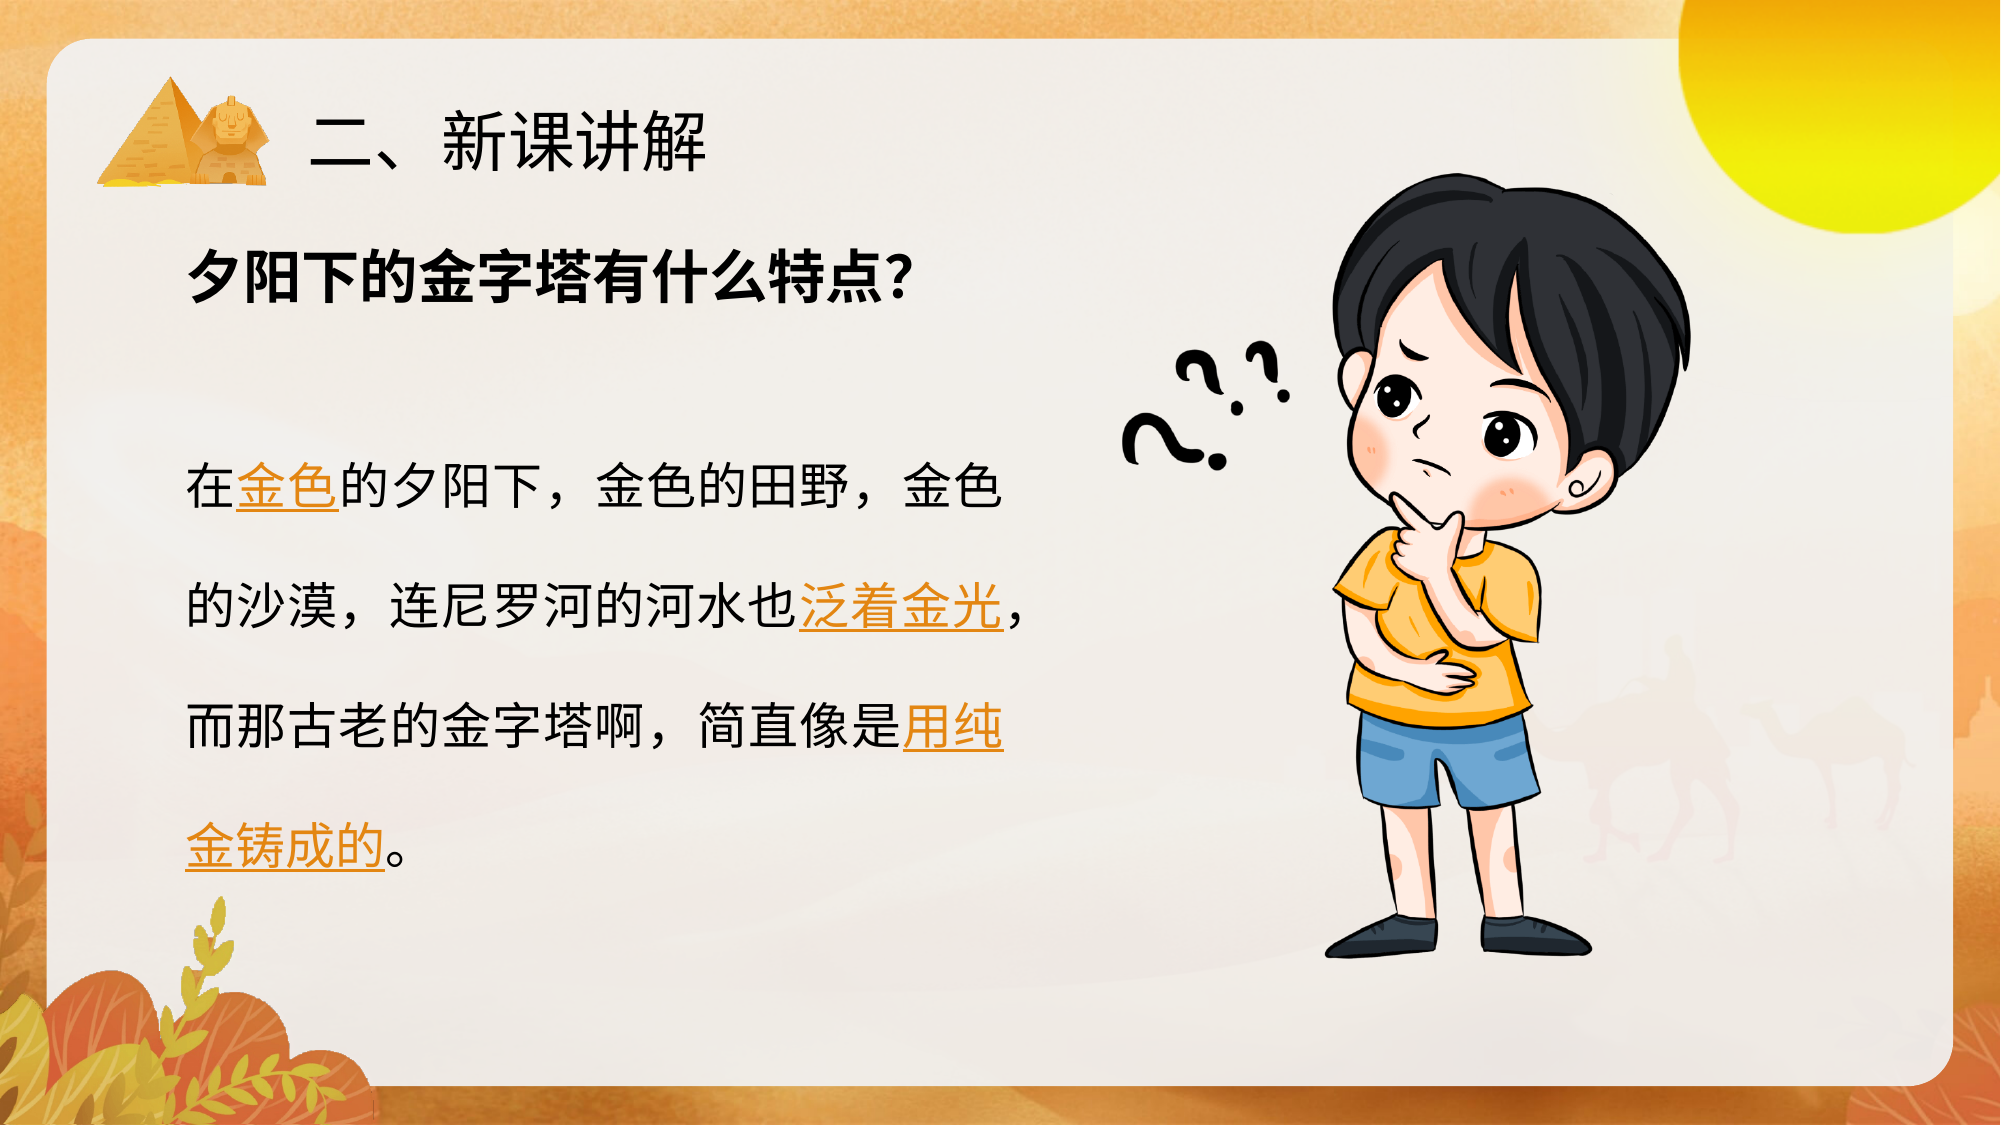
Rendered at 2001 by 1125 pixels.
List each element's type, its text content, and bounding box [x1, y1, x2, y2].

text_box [84, 51, 726, 199]
picture [0, 0, 2001, 1125]
text_box 在金色的夕阳下，金色的田野，金色的沙漠，连尼罗河的河水也泛着金光，而那古老的金字塔啊，简直像是用纯金铸成的。 [170, 387, 968, 883]
text_box 夕阳下的金字塔有什么特点？ [170, 232, 968, 318]
